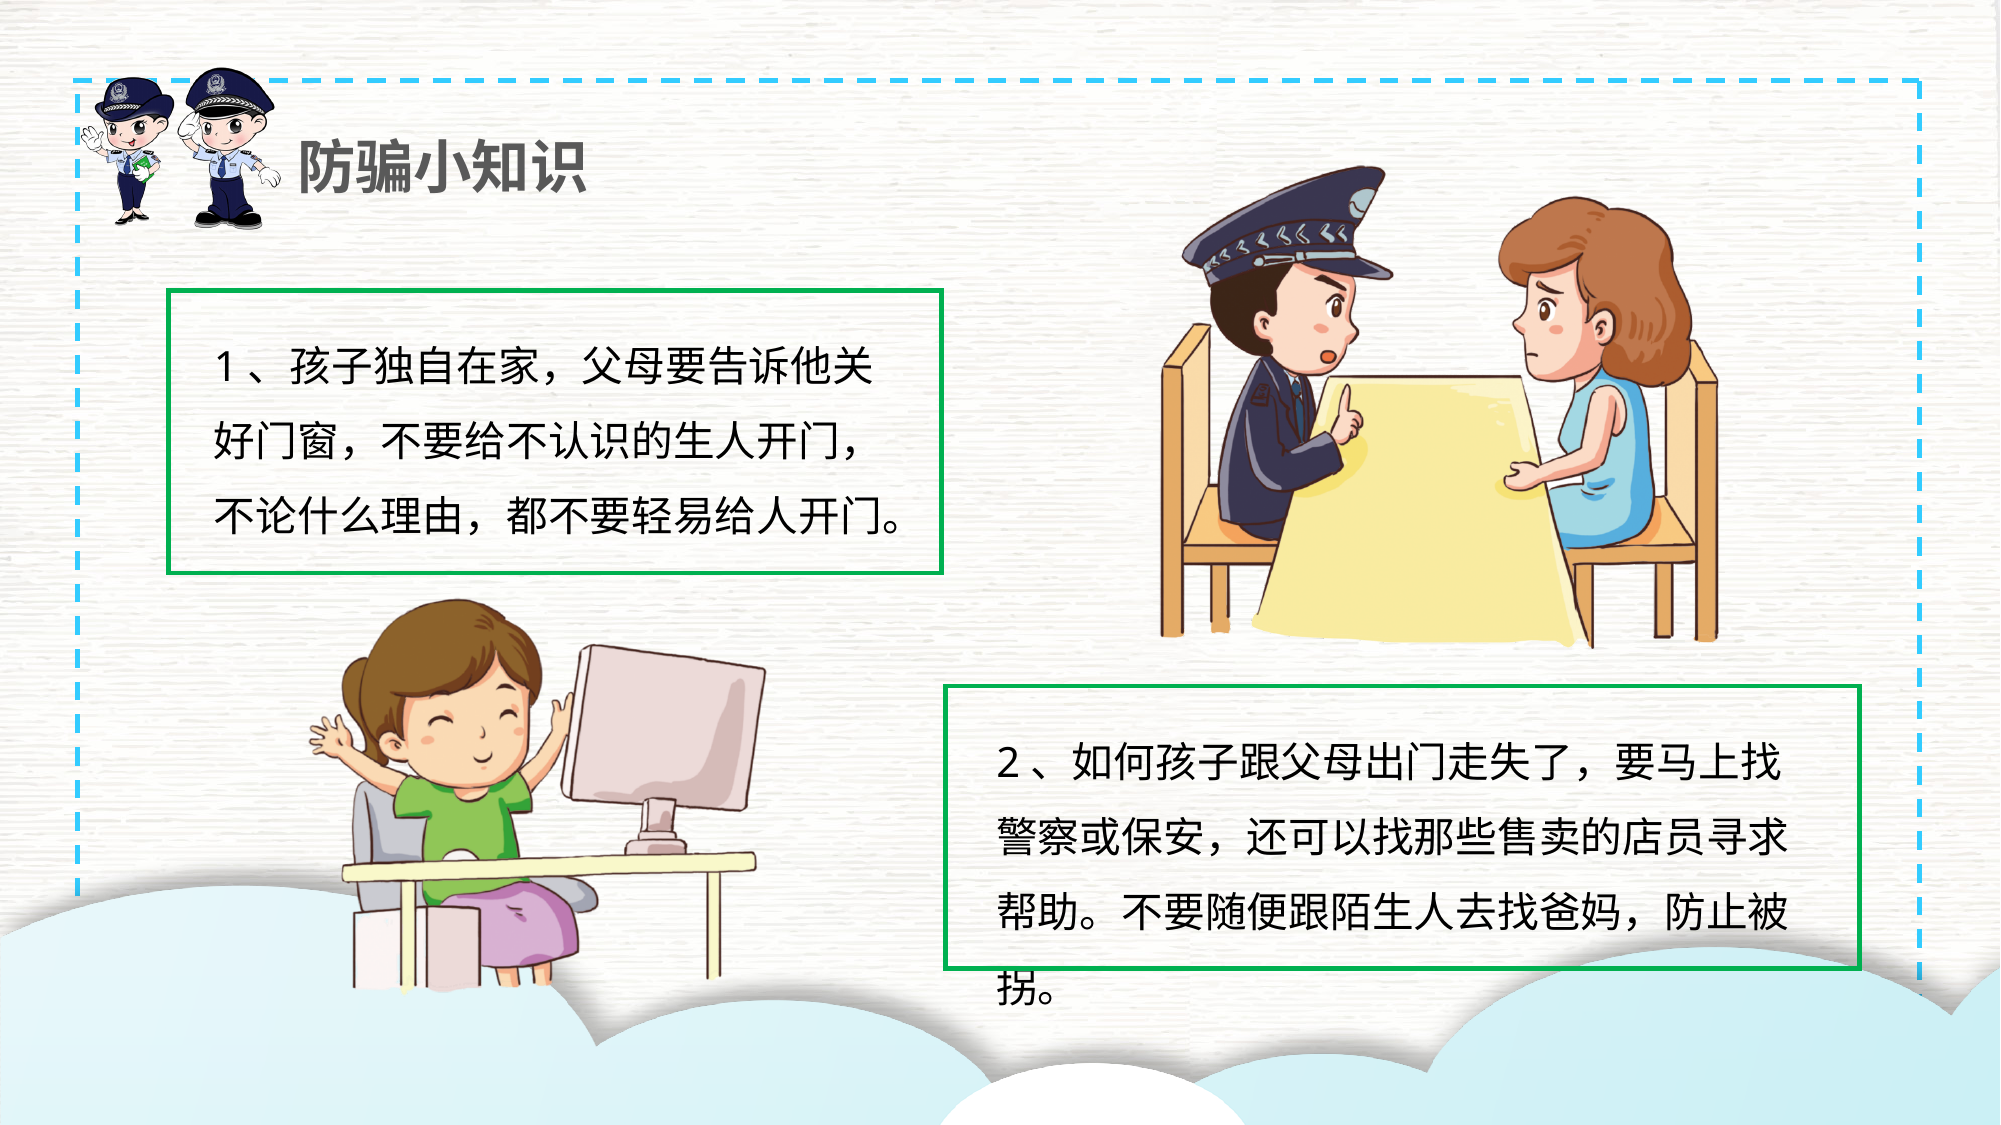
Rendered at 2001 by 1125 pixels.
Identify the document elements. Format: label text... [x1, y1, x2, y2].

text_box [168, 290, 942, 573]
text_box 防骗小知识 [281, 95, 638, 201]
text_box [945, 686, 1860, 969]
picture [0, 0, 2000, 1125]
